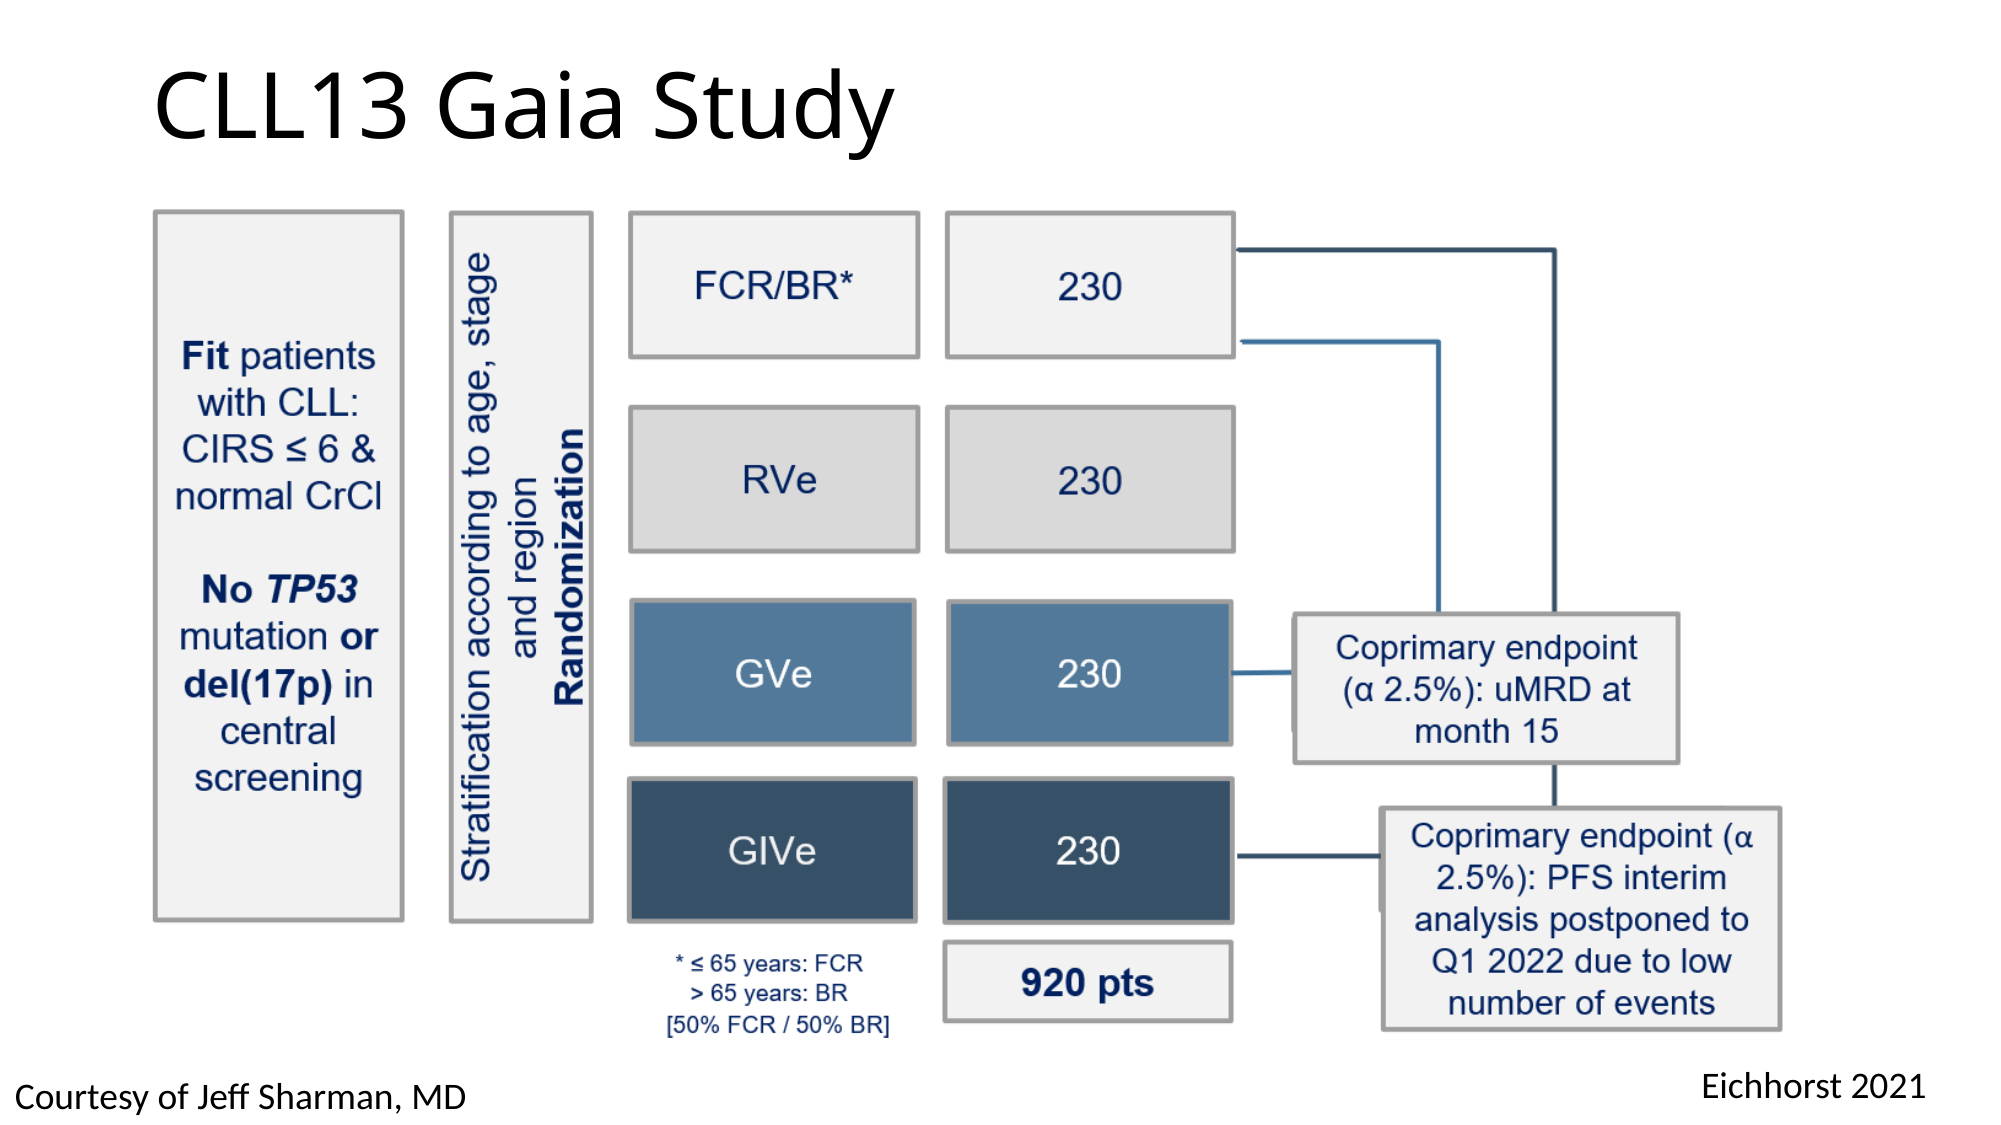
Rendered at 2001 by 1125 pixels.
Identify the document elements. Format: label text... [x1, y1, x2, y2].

text_box Eichhorst 2021 [1686, 1053, 1977, 1114]
title CLL13 Gaia Study [137, 0, 1863, 218]
text_box Courtesy of Jeff Sharman, MD [0, 1064, 1012, 1125]
picture [137, 191, 1801, 1054]
